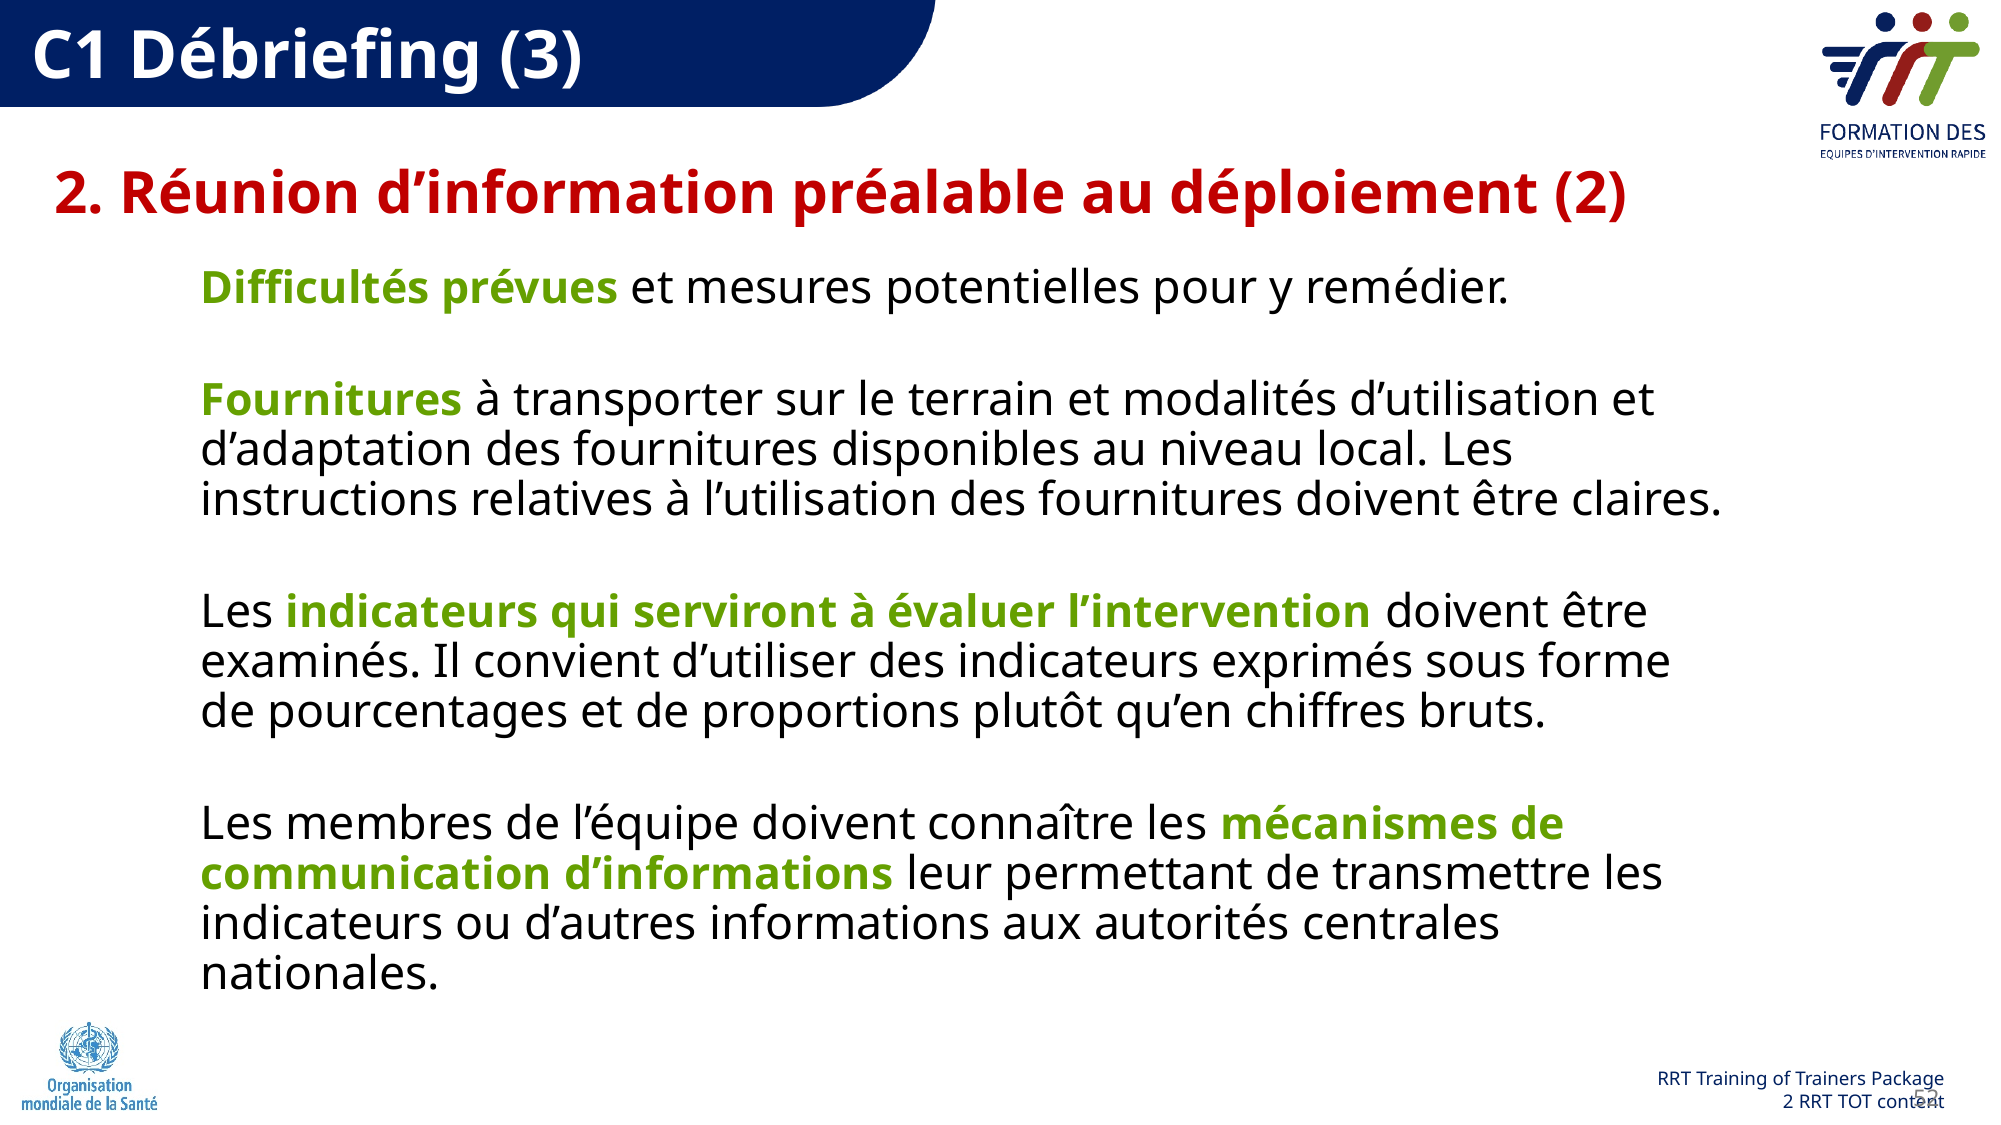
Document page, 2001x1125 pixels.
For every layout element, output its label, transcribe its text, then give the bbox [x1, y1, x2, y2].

list Difficultés prévues et mesures potentielles pour y remédier. Fournitures à transporter sur le terrain et modalités d’utilisation et d’adaptation des fournitures disponibles au niveau local. Les instructions relatives à l’utilisation des fournitures doivent être claires. Les indicateurs qui serviront à évaluer l’intervention doivent être examinés. Il convient d’utiliser des indicateurs exprimés sous forme de pourcentages et de proportions plutôt qu’en chiffres bruts. Les membres de l’équipe doivent connaître les mécanismes de communication d’informations leur permettant de transmettre les indicateurs ou d’autres informations aux autorités centrales nationales. [192, 255, 1739, 1020]
picture [20, 1020, 158, 1111]
text_box C1 Débriefing (3) [23, 4, 1033, 99]
picture [0, 0, 936, 107]
text_box 2. Réunion d’information préalable au déploiement (2) [47, 147, 1655, 233]
picture [1820, 11, 1986, 160]
